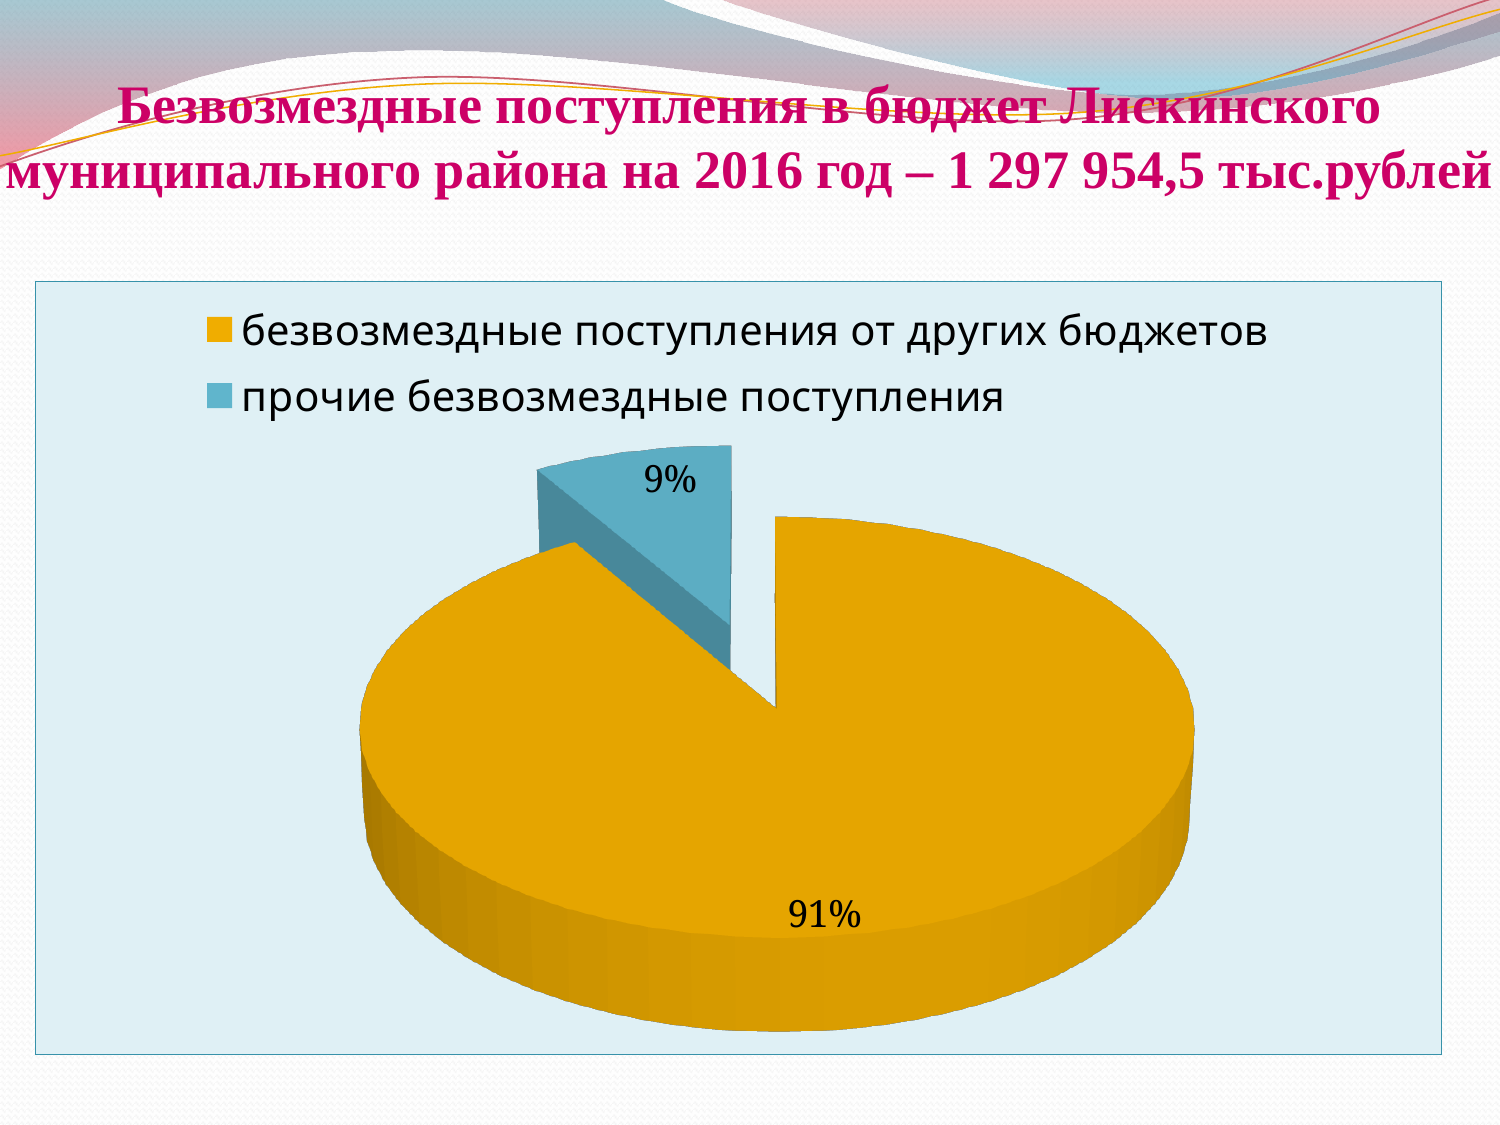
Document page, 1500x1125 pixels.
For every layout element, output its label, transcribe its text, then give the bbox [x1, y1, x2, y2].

title Безвозмездные поступления в бюджет Лискинского муниципального района на 2016 год – 1 297 954,5 тыс.рублей [0, 35, 1500, 200]
chart [34, 280, 1442, 1055]
